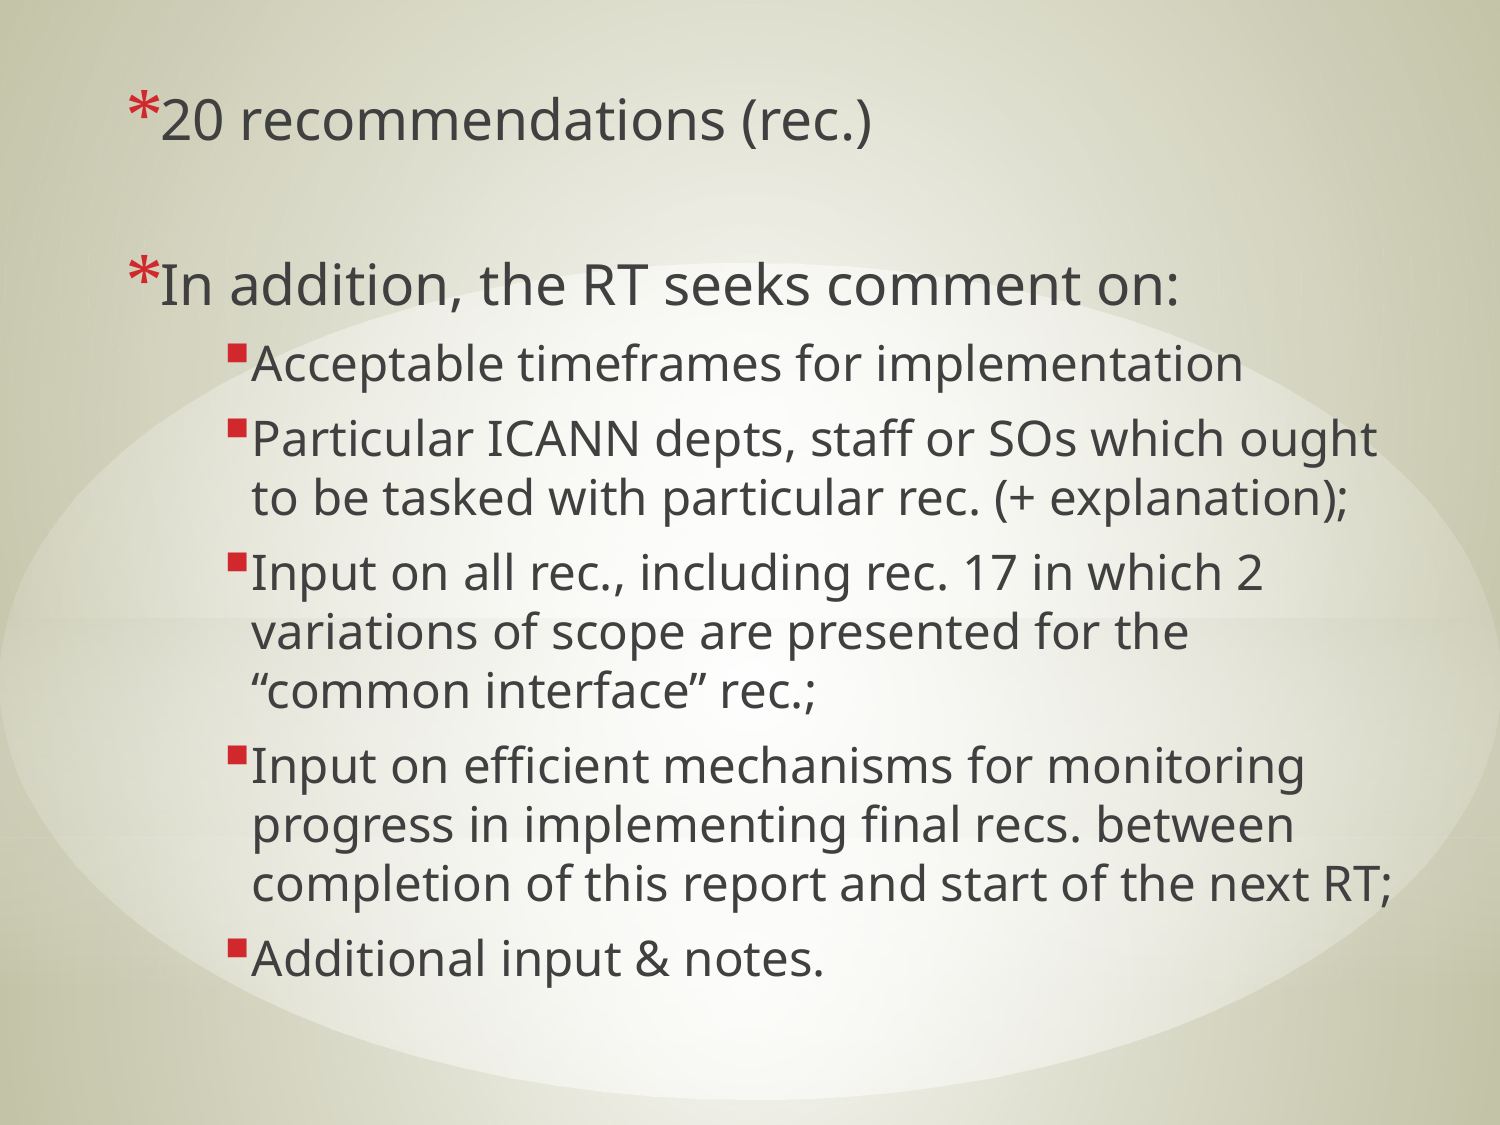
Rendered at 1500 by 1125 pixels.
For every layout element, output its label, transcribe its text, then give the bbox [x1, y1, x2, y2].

list 20 recommendations (rec.) In addition, the RT seeks comment on: Acceptable timeframes for implementation Particular ICANN depts, staff or SOs which ought to be tasked with particular rec. (+ explanation); Input on all rec., including rec. 17 in which 2 variations of scope are presented for the “common interface” rec.; Input on efficient mechanisms for monitoring progress in implementing final recs. between completion of this report and start of the next RT; Additional input & notes. [104, 76, 1417, 1056]
